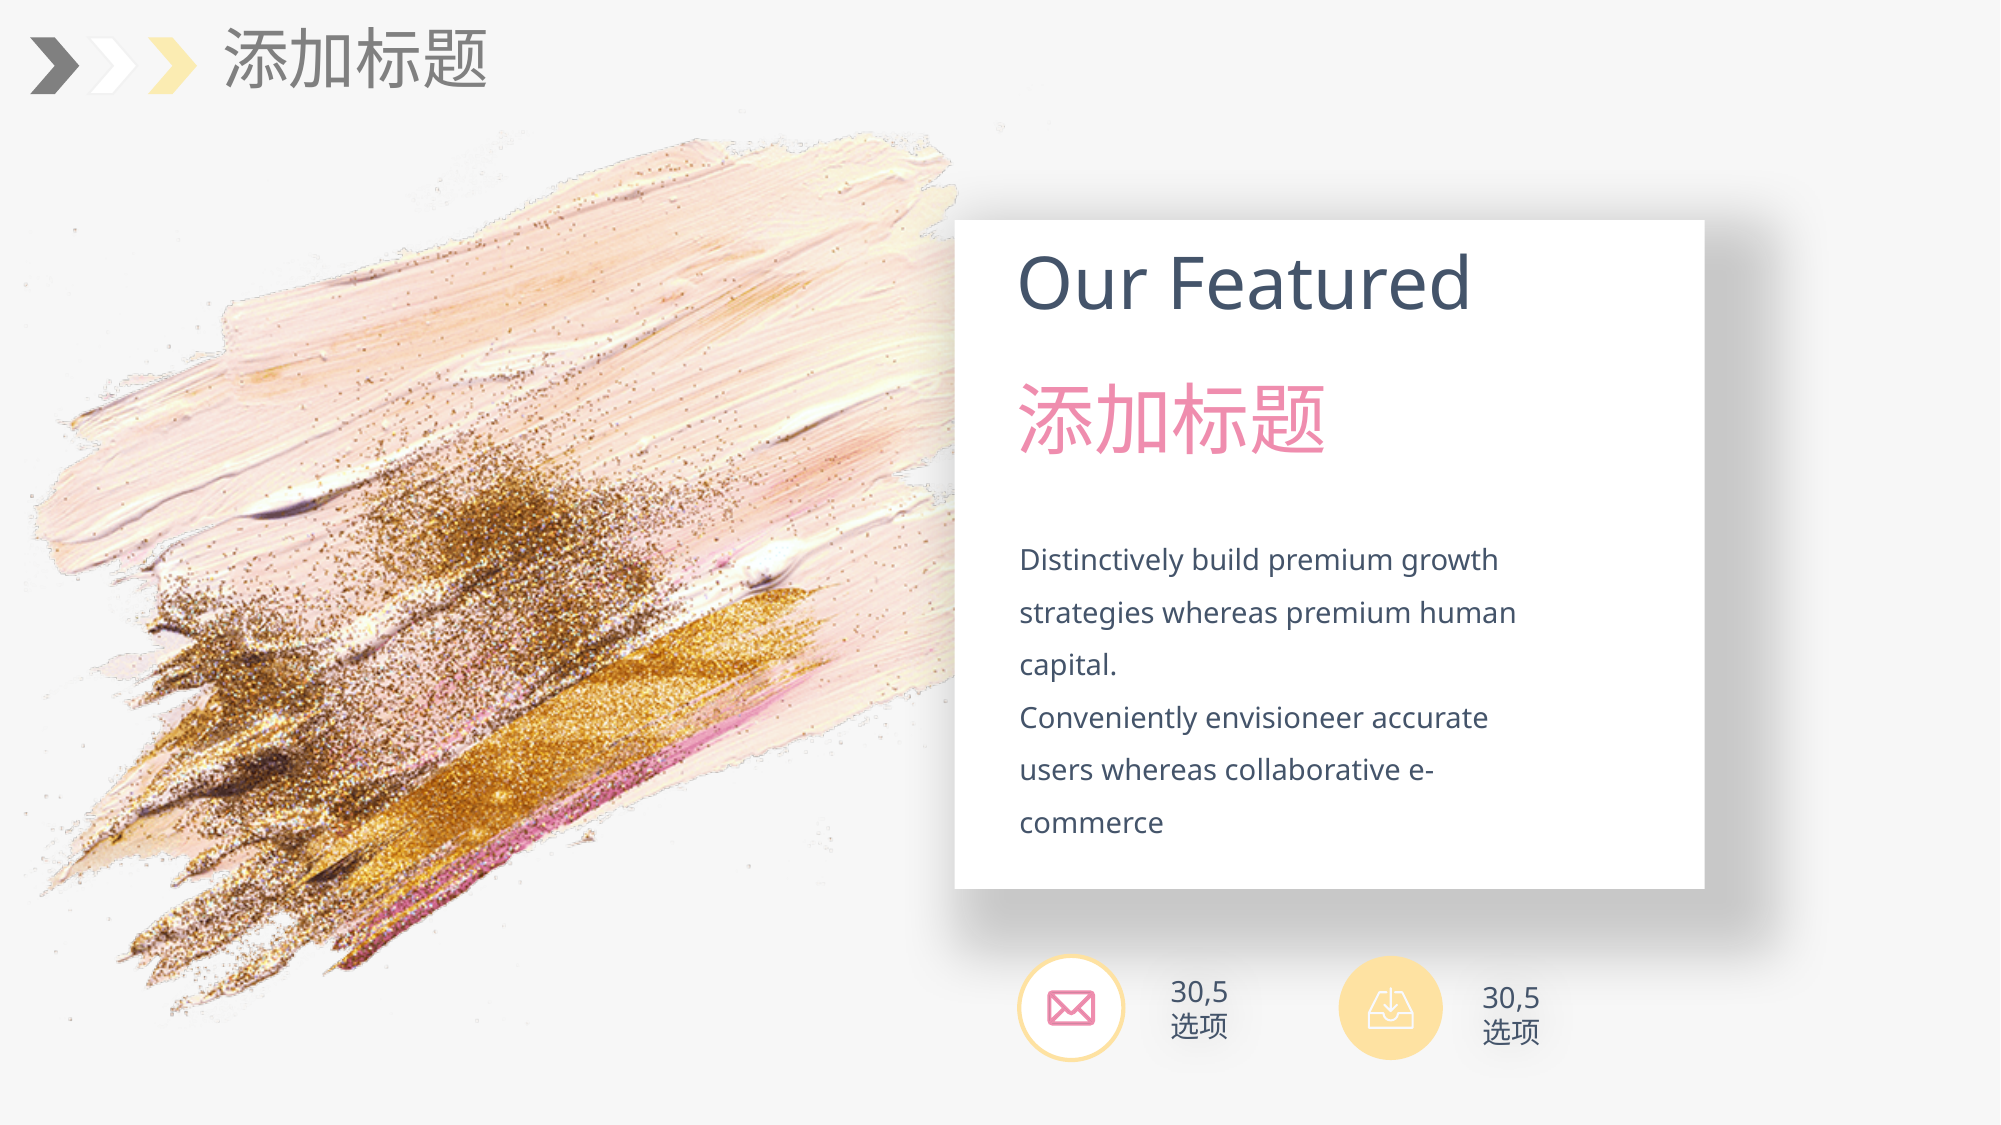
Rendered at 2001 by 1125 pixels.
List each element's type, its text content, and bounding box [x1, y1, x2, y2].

text_box Distinctively build premium growth strategies whereas premium human capital. Conveniently envisioneer accurate users whereas collaborative e-commerce [1216, 524, 1553, 839]
text_box 30,5 选项 [1482, 979, 1542, 1050]
picture [0, 75, 1216, 1029]
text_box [1338, 955, 1443, 1061]
text_box Our Featured 添加标题 [1216, 236, 1475, 465]
text_box 30,5 选项 [1170, 973, 1230, 1044]
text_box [1019, 955, 1124, 1061]
text_box [1216, 219, 1706, 890]
